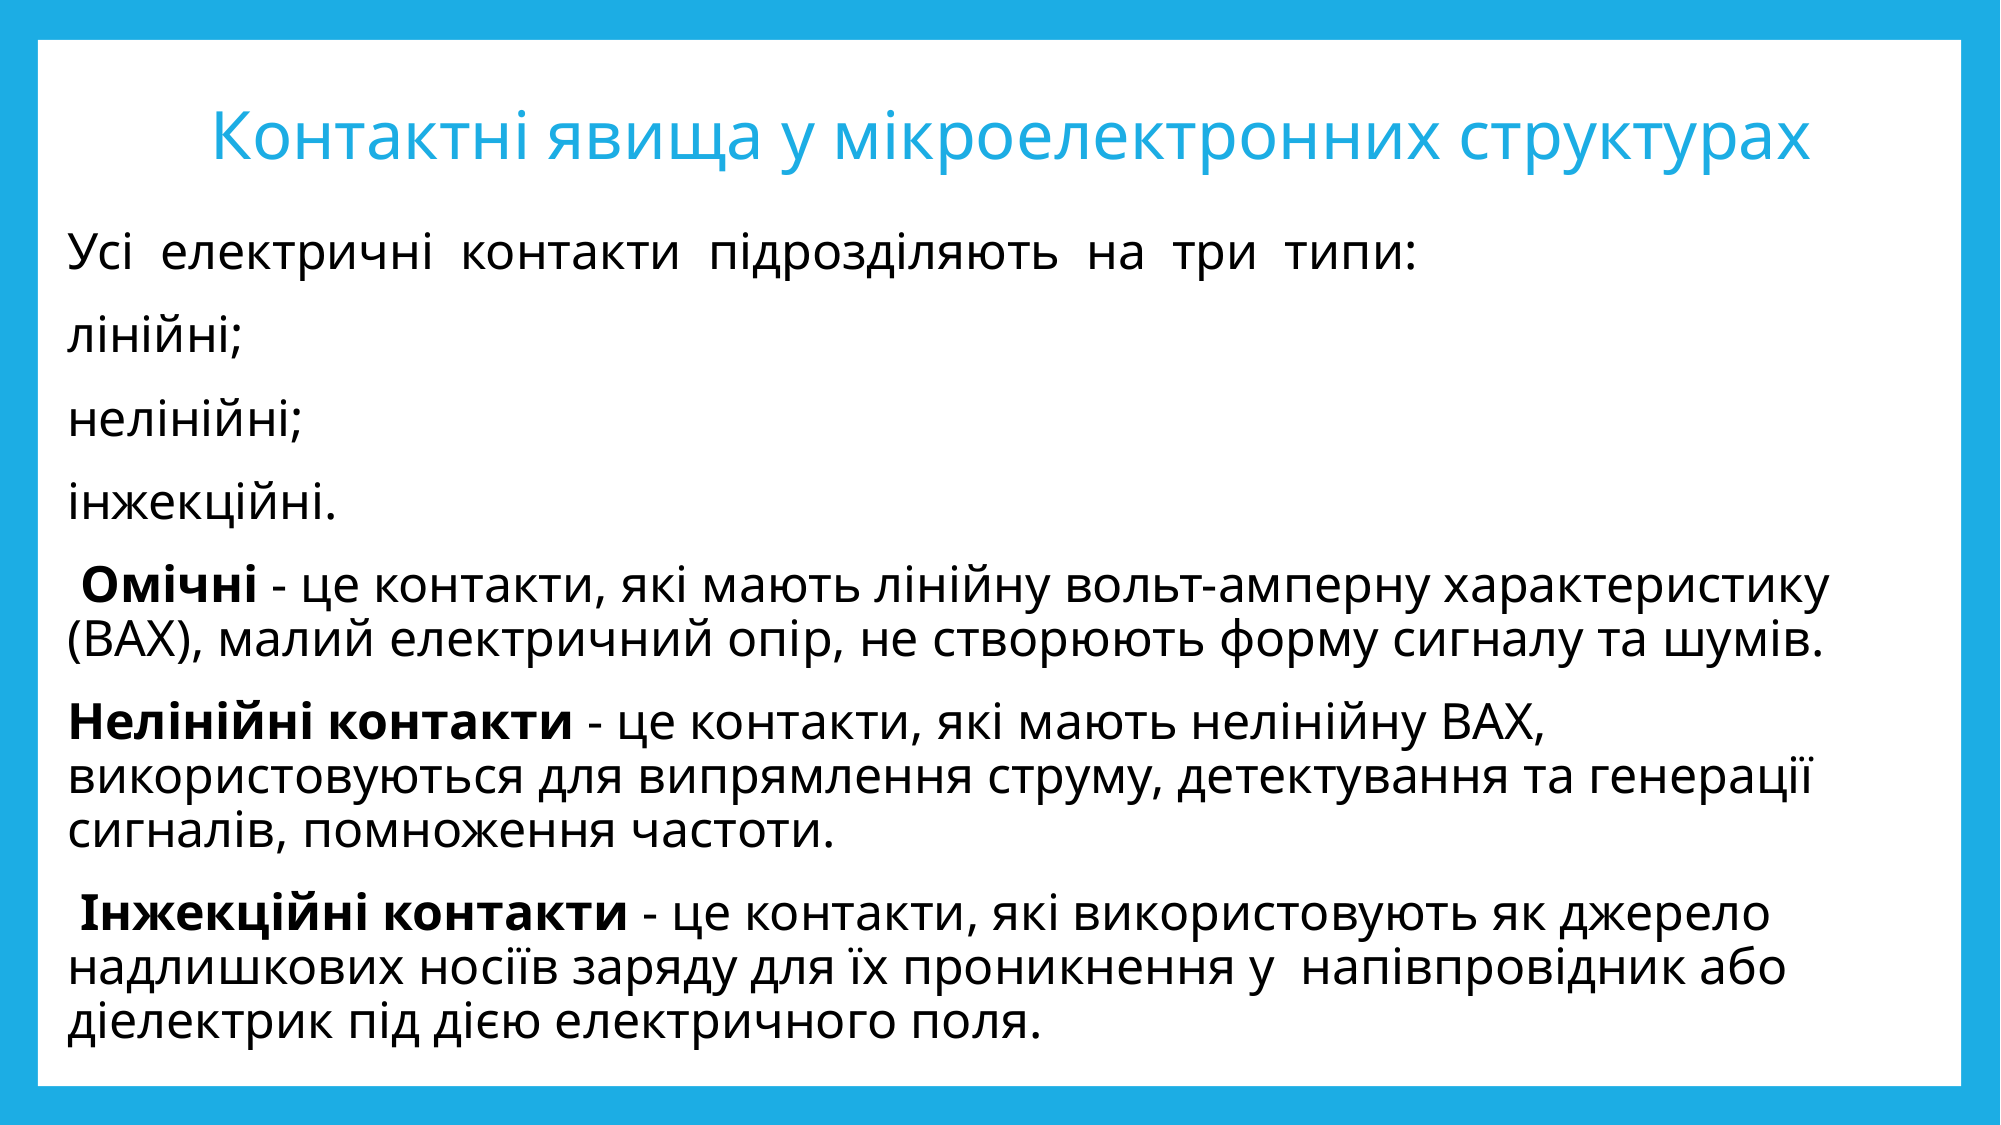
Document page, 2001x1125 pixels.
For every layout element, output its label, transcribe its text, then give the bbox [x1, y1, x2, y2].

title Контактні явища у мікроелектронних структурах [187, 26, 1837, 219]
list Усі електричні контакти підрозділяють на три типи: лінійні; нелінійні; інжекційні. Омічні - це контакти, які мають лінійну вольт-амперну характеристику (ВАХ), малий електричний опір, не створюють форму сигналу та шумів. Нелінійні контакти - це контакти, які мають нелінійну ВАХ, використовуються для випрямлення струму, детектування та генерації сигналів, помноження частоти. Інжекційні контакти - це контакти, які використовують як джерело надлишкових носіїв заряду для їх проникнення у напівпровідник або діелектрик під дією електричного поля. [44, 219, 1932, 1053]
